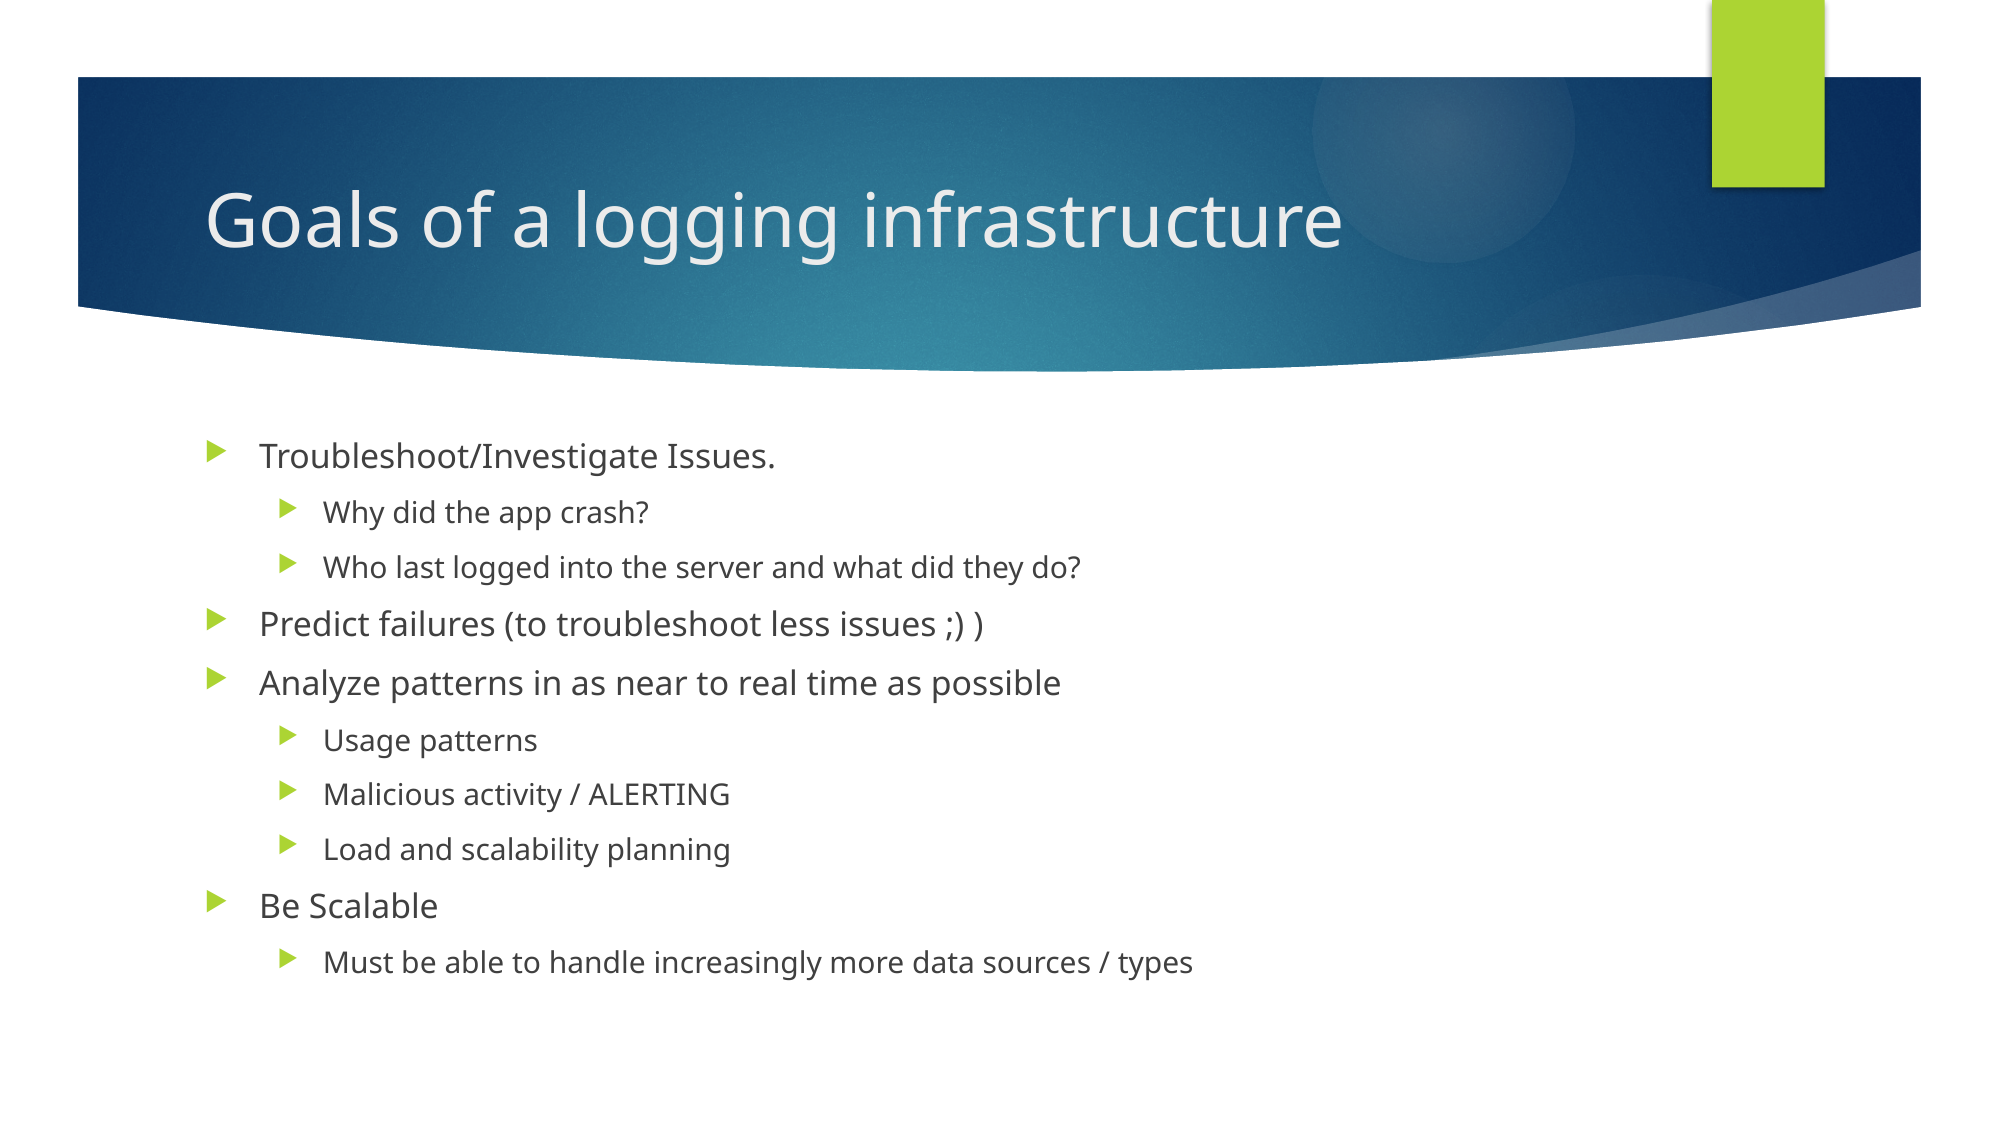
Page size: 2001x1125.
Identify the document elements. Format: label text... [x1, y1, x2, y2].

title Goals of a logging infrastructure [189, 159, 1627, 276]
list Troubleshoot/Investigate Issues. Why did the app crash? Who last logged into the server and what did they do? Predict failures (to troubleshoot less issues ;) ) Analyze patterns in as near to real time as possible Usage patterns Malicious activity / ALERTING Load and scalability planning Be Scalable Must be able to handle increasingly more data sources / types [189, 427, 1627, 988]
